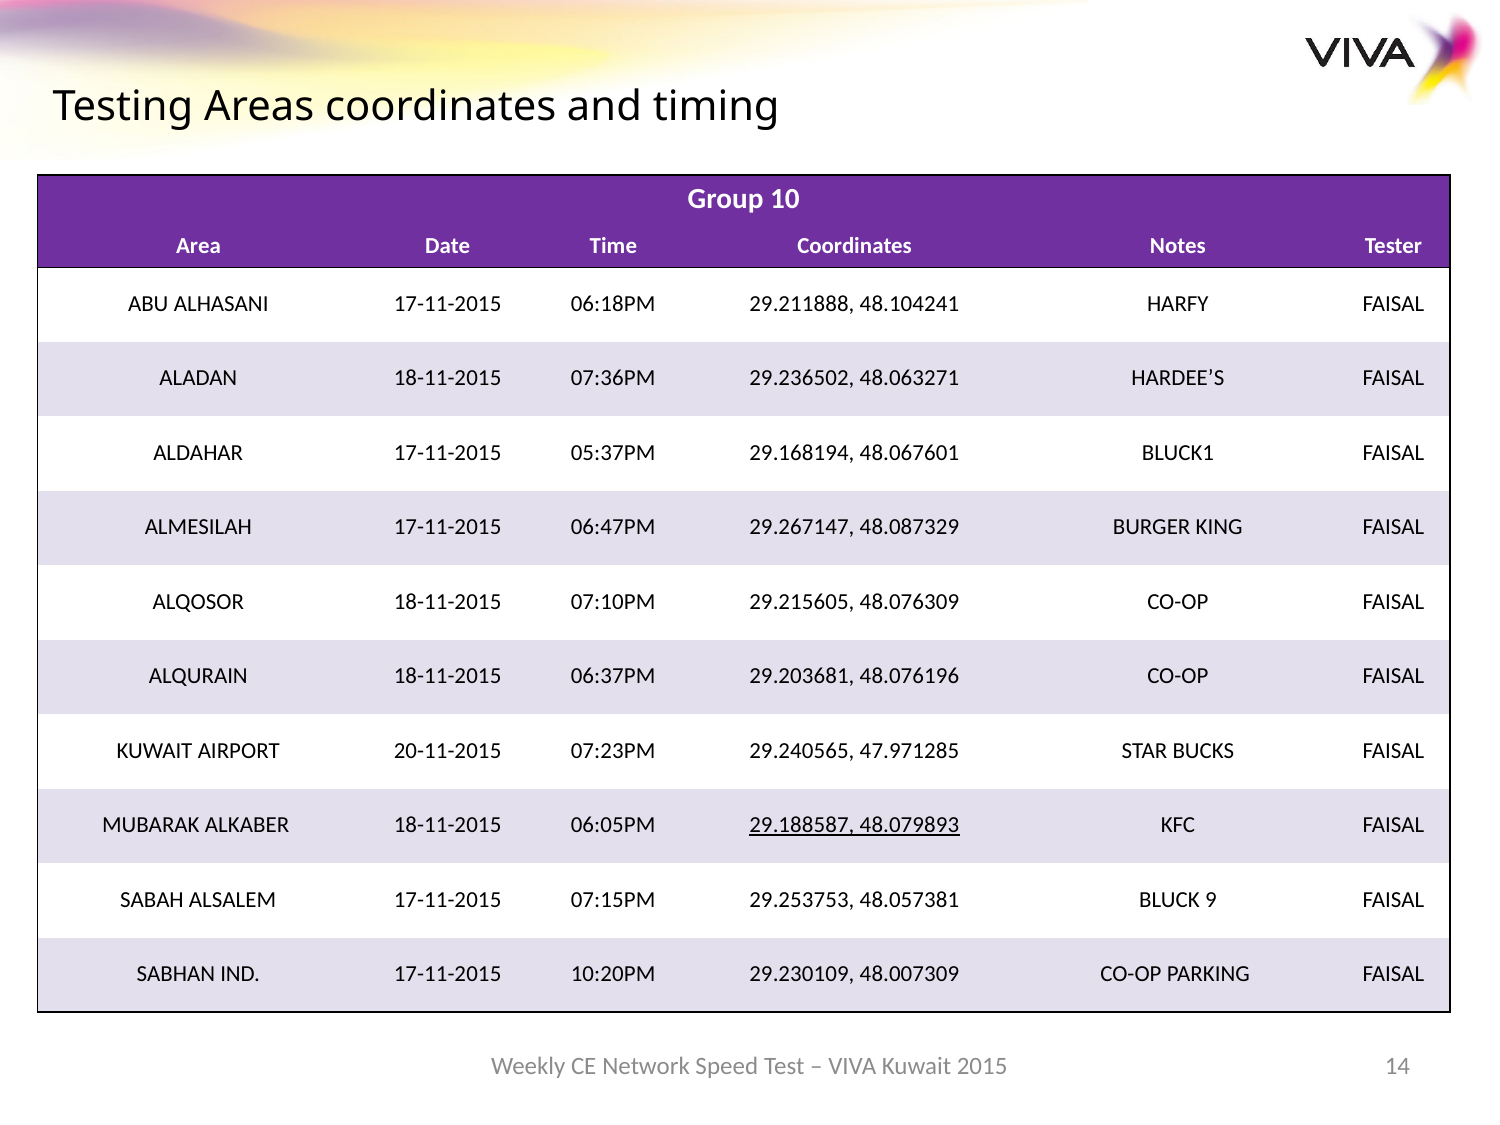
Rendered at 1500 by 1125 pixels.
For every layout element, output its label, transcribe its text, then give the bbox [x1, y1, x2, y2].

table_header Group 10 [38, 176, 1449, 226]
table_cell HARFY [1019, 268, 1337, 342]
table_cell 06:37PM [536, 640, 691, 714]
table_cell 17-11-2015 [359, 491, 536, 565]
table_cell 17-11-2015 [359, 938, 536, 1011]
table_cell 29.215605, 48.076309 [691, 565, 1019, 640]
table_cell FAISAL [1337, 863, 1449, 938]
table_cell 29.211888, 48.104241 [691, 268, 1019, 342]
text_box 14 [1074, 1042, 1425, 1103]
table_cell CO-OP [1019, 640, 1337, 714]
table_cell 07:23PM [536, 714, 691, 789]
table_cell 29.267147, 48.087329 [691, 491, 1019, 565]
table_cell ALMESILAH [38, 491, 359, 565]
table_cell KFC [1019, 789, 1337, 863]
table_cell 17-11-2015 [359, 268, 536, 342]
table_cell BLUCK1 [1019, 416, 1337, 491]
table_cell 07:36PM [536, 342, 691, 416]
table_cell 07:10PM [536, 565, 691, 640]
picture [0, 0, 1089, 160]
picture [1300, 12, 1485, 105]
table_cell ALQURAIN [38, 640, 359, 714]
table_cell FAISAL [1337, 789, 1449, 863]
table_cell ALQOSOR [38, 565, 359, 640]
table_cell 07:15PM [536, 863, 691, 938]
table_cell 18-11-2015 [359, 565, 536, 640]
table_cell Date [359, 226, 536, 267]
table_cell KUWAIT AIRPORT [38, 714, 359, 789]
table_cell 06:18PM [536, 268, 691, 342]
table_cell FAISAL [1337, 342, 1449, 416]
table_cell 29.203681, 48.076196 [691, 640, 1019, 714]
text_box Testing Areas coordinates and timing [37, 24, 1278, 174]
table_cell Notes [1019, 226, 1337, 267]
table_cell Area [38, 226, 359, 267]
table_cell 20-11-2015 [359, 714, 536, 789]
table_cell FAISAL [1337, 268, 1449, 342]
table_cell 29.240565, 47.971285 [691, 714, 1019, 789]
table_cell HARDEE’S [1019, 342, 1337, 416]
table_cell STAR BUCKS [1019, 714, 1337, 789]
table_cell FAISAL [1337, 565, 1449, 640]
table_cell BURGER KING [1019, 491, 1337, 565]
table_cell 06:47PM [536, 491, 691, 565]
table_cell Tester [1337, 226, 1449, 267]
table_cell 06:05PM [536, 789, 691, 863]
table_cell 17-11-2015 [359, 416, 536, 491]
table_cell FAISAL [1337, 416, 1449, 491]
table_cell Coordinates [691, 226, 1019, 267]
table_cell 18-11-2015 [359, 789, 536, 863]
text_box Weekly CE Network Speed Test – VIVA Kuwait 2015 [205, 1042, 1074, 1103]
table_cell 17-11-2015 [359, 863, 536, 938]
table_cell MUBARAK ALKABER [38, 789, 359, 863]
table_cell FAISAL [1337, 714, 1449, 789]
table_cell ALDAHAR [38, 416, 359, 491]
table_cell 18-11-2015 [359, 342, 536, 416]
table_cell Time [536, 226, 691, 267]
table_cell ALADAN [38, 342, 359, 416]
table_cell CO-OP [1019, 565, 1337, 640]
table_cell 29.253753, 48.057381 [691, 863, 1019, 938]
table_cell FAISAL [1337, 640, 1449, 714]
table_cell FAISAL [1337, 491, 1449, 565]
table_cell 29.168194, 48.067601 [691, 416, 1019, 491]
table_cell ABU ALHASANI [38, 268, 359, 342]
table_cell 10:20PM [536, 938, 691, 1011]
table_cell 29.188587, 48.079893 [691, 789, 1019, 863]
table_cell 05:37PM [536, 416, 691, 491]
table_cell SABHAN IND. [38, 938, 359, 1011]
table_cell 29.230109, 48.007309 [691, 938, 1019, 1011]
table_cell 29.236502, 48.063271 [691, 342, 1019, 416]
table_cell FAISAL [1337, 938, 1449, 1011]
table_cell 18-11-2015 [359, 640, 536, 714]
table_cell CO-OP PARKING [1019, 938, 1337, 1011]
table_cell SABAH ALSALEM [38, 863, 359, 938]
table_cell BLUCK 9 [1019, 863, 1337, 938]
